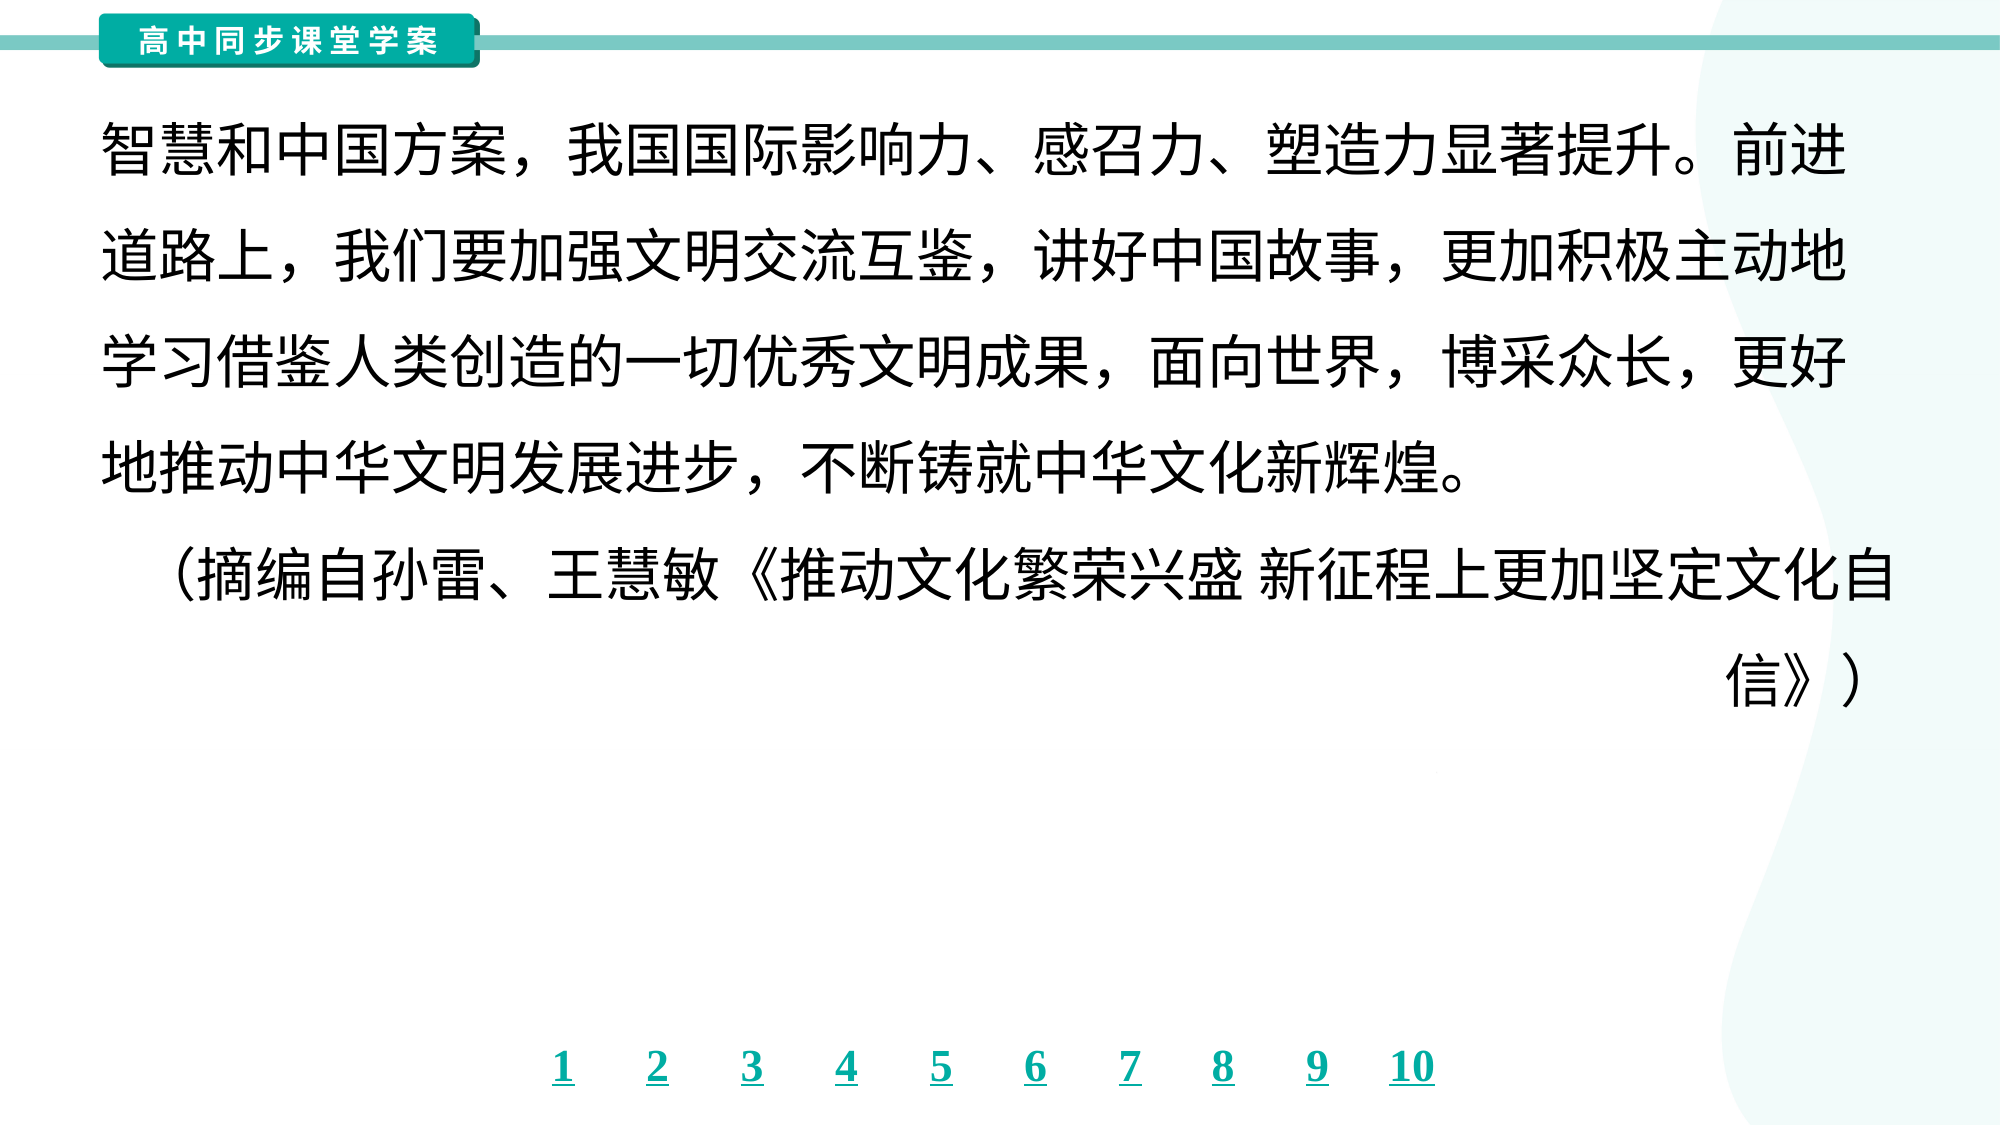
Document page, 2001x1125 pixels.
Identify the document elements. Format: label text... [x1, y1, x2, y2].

text_box 智慧和中国方案，我国国际影响力、感召力、塑造力显著提升。前进 道路上，我们要加强文明交流互鉴，讲好中国故事，更加积极主动地 学习借鉴人类创造的一切优秀文明成果，面向世界，博采众长，更好 地推动中华文明发展进步，不断铸就中华文化新辉煌。 （摘编自孙雷、王慧敏《推动文化繁荣兴盛 新征程上更加坚定文化自 信》） [100, 76, 1899, 715]
picture [0, 0, 2000, 1125]
